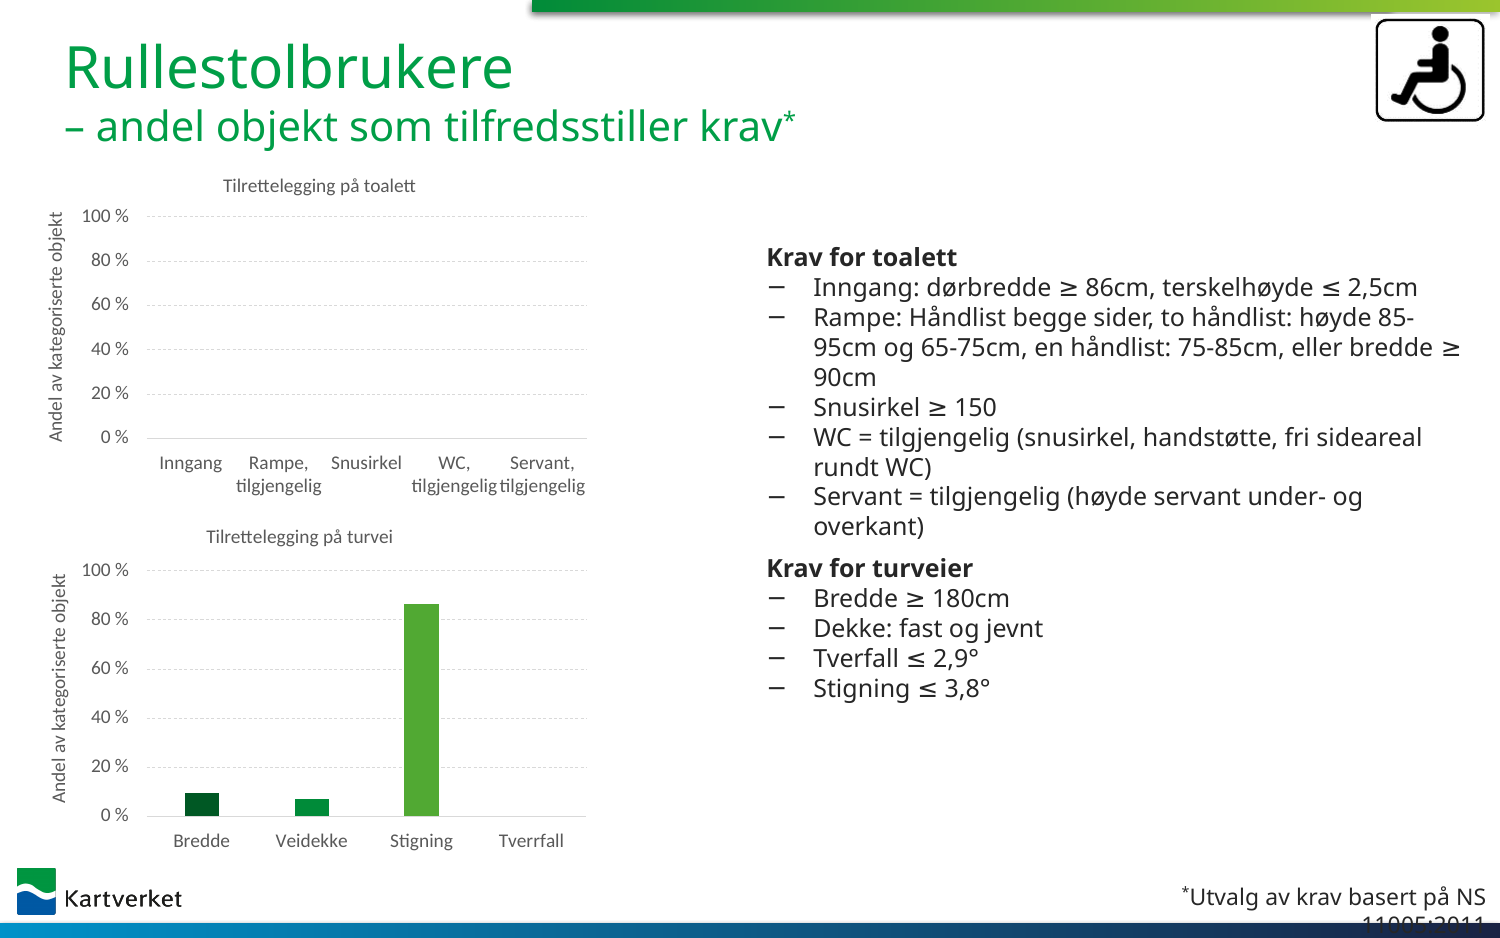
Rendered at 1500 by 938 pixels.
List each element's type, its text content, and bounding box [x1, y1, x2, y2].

text_box Krav for toalett Inngang: dørbredde ≥ 86cm, terskelhøyde ≤ 2,5cm Rampe: Håndlist begge sider, to håndlist: høyde 85-95cm og 65-75cm, en håndlist: 75-85cm, eller bredde ≥ 90cm Snusirkel ≥ 150 WC = tilgjengelig (snusirkel, handstøtte, fri sideareal rundt WC) Servant = tilgjengelig (høyde servant under- og overkant) [751, 234, 1483, 545]
text_box Rullestolbrukere – andel objekt som tilfredsstiller krav* [49, 14, 1431, 158]
text_box *Utvalg av krav basert på NS 11005:2011 [1068, 873, 1500, 938]
picture [41, 166, 598, 505]
text_box Krav for turveier Bredde ≥ 180cm Dekke: fast og jevnt Tverfall ≤ 2,9° Stigning ≤ 3,8° [751, 545, 1483, 710]
picture [41, 520, 598, 859]
picture [1371, 13, 1491, 127]
